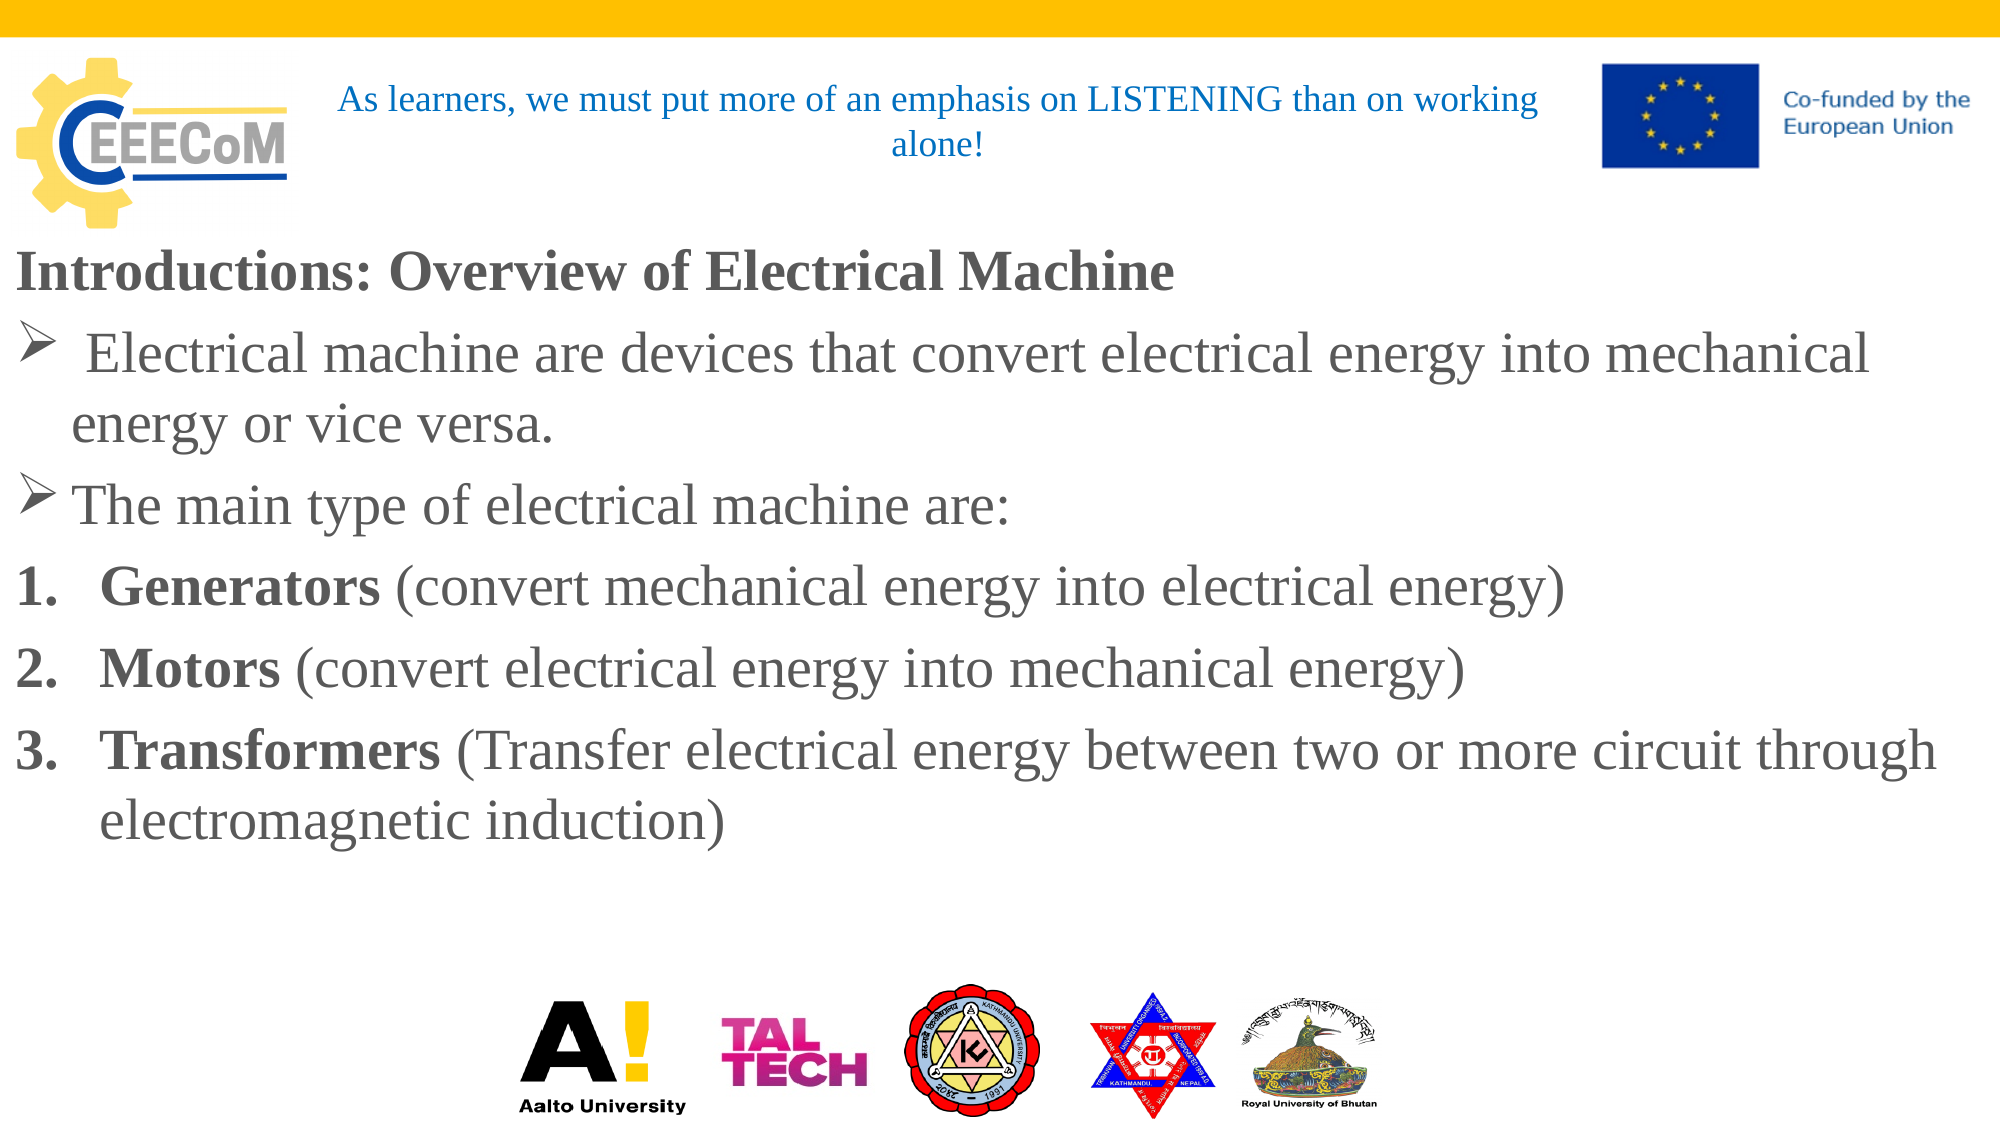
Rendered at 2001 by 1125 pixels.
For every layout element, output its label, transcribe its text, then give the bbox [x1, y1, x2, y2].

picture [11, 50, 299, 224]
picture [512, 984, 1382, 1125]
picture [1595, 46, 2000, 181]
title As learners, we must put more of an emphasis on LISTENING than on working alone! [312, 37, 1565, 201]
list Introductions: Overview of Electrical Machine Electrical machine are devices that convert electrical energy into mechanical energy or vice versa. The main type of electrical machine are: Generators (convert mechanical energy into electrical energy) Motors (convert electrical energy into mechanical energy) Transformers (Transfer electrical energy between two or more circuit through electromagnetic induction) [0, 224, 2000, 975]
